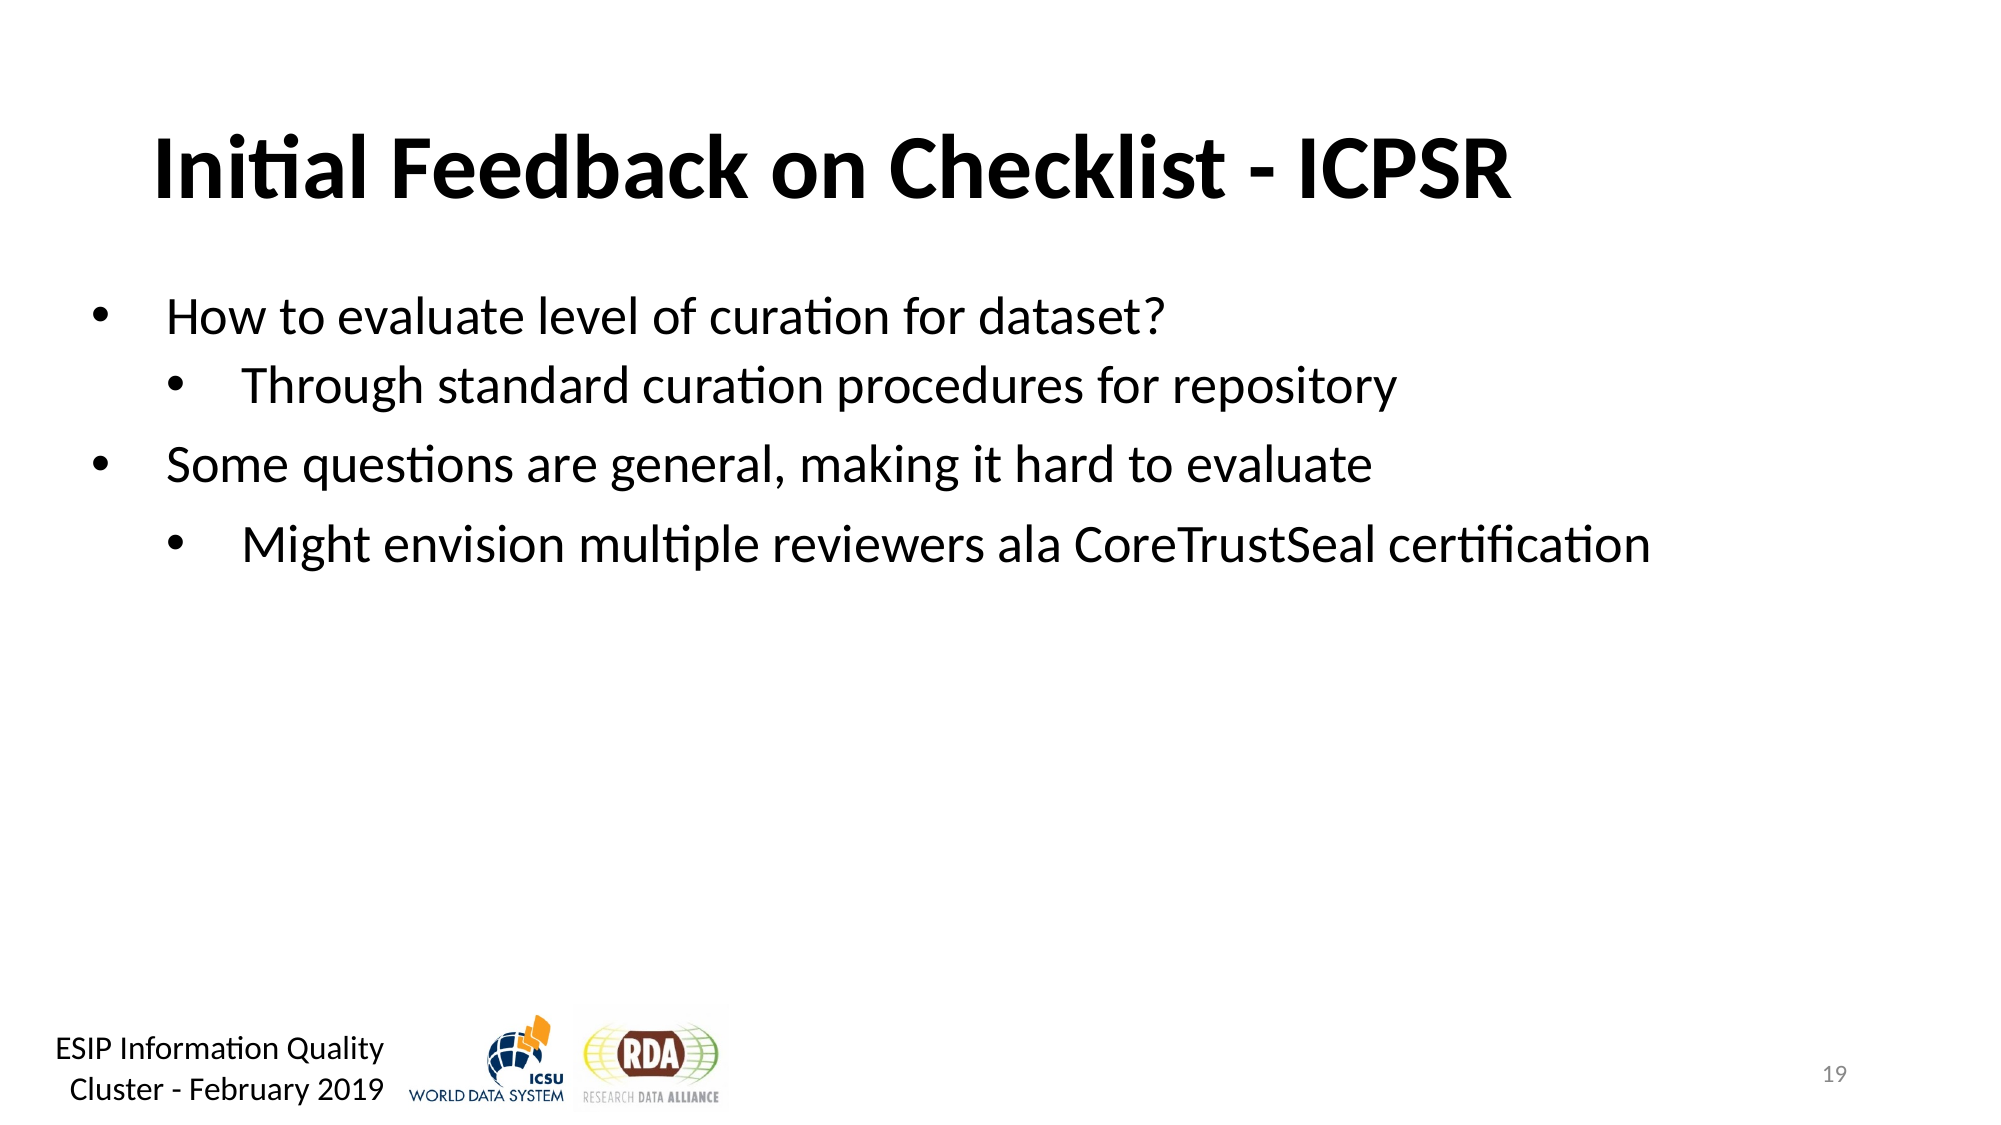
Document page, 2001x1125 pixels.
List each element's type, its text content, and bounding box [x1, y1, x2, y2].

list How to evaluate level of curation for dataset? Through standard curation procedures for repository Some questions are general, making it hard to evaluate Might envision multiple reviewers ala CoreTrustSeal certification [76, 280, 1863, 995]
text_box ESIP Information Quality Cluster - February 2019 [17, 1019, 393, 1075]
slide_number 19 [1412, 1042, 1863, 1103]
picture [398, 1003, 729, 1113]
title Initial Feedback on Checklist - ICPSR [137, 59, 1863, 278]
